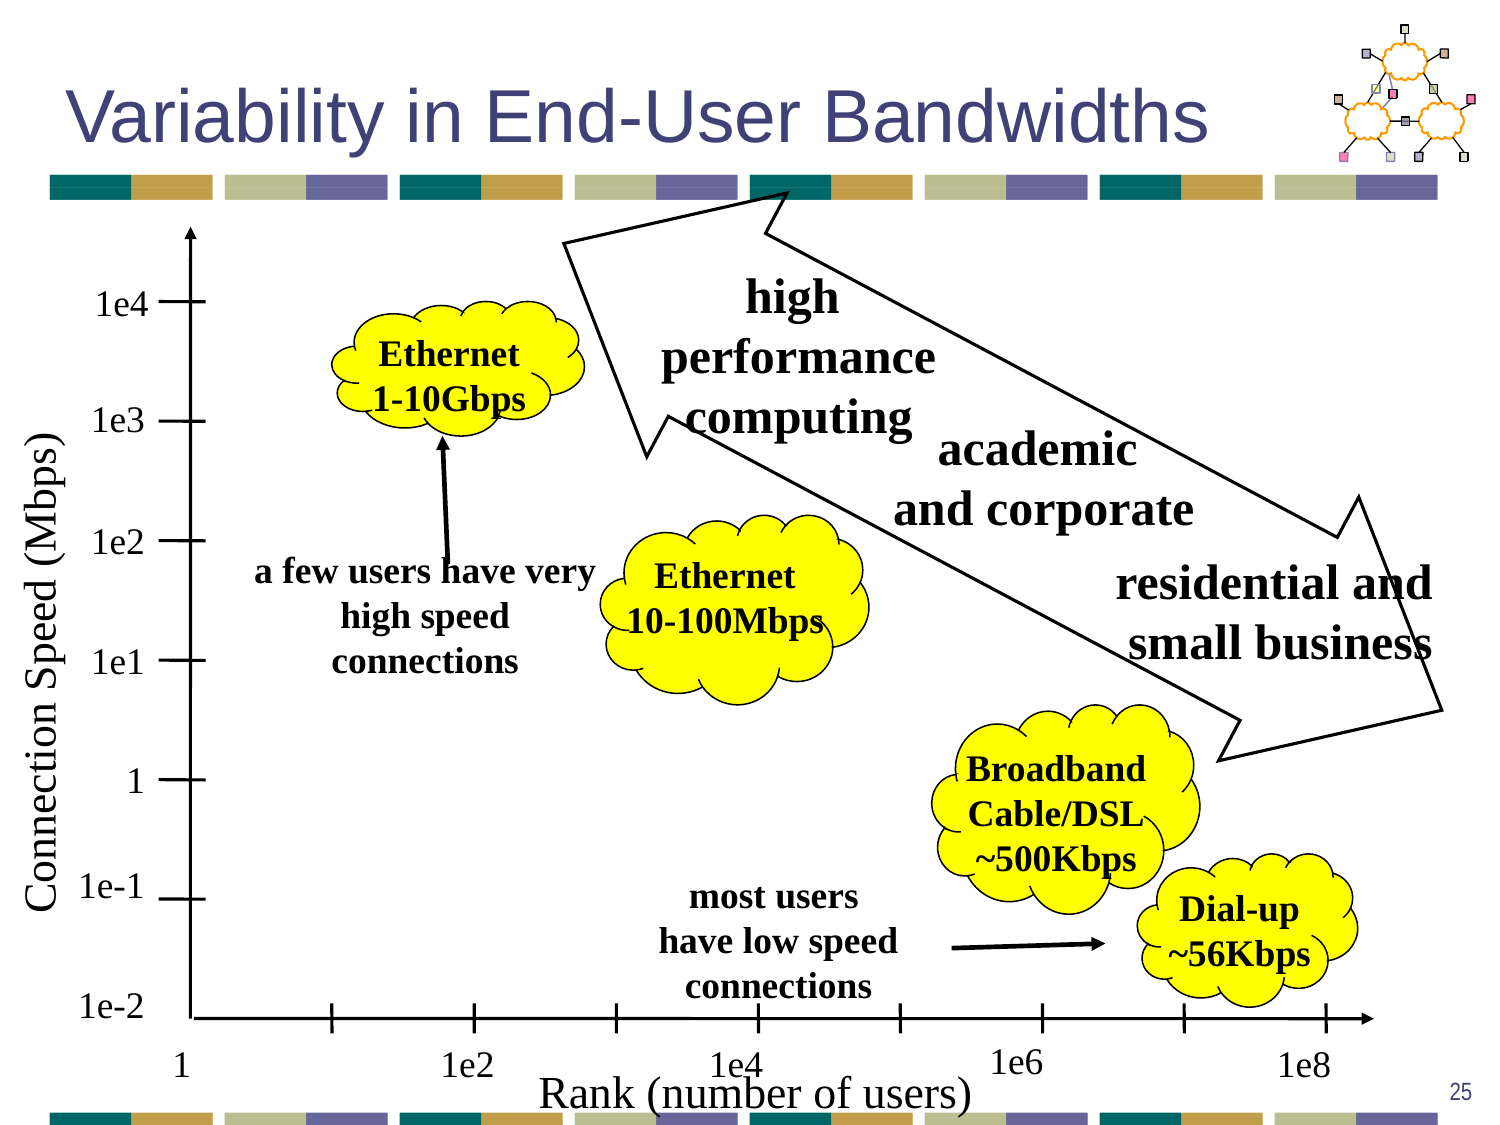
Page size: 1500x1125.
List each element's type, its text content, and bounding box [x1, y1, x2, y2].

text_box Connection Speed (Mbps) [2, 221, 72, 928]
text_box 1e6 [976, 1030, 1058, 1090]
text_box a few users have very high speed connections [234, 539, 617, 689]
text_box most users have low speed connections [587, 864, 970, 1014]
text_box 1e1 [77, 630, 159, 690]
text_box 1e4 [80, 271, 163, 331]
text_box 1 [112, 749, 159, 809]
slide_number 25 [1174, 1037, 1488, 1113]
title Variability in End-User Bandwidths [50, 62, 1438, 163]
text_box 1e2 [427, 1033, 509, 1093]
text_box 1 [158, 1033, 205, 1093]
text_box 1e3 [77, 387, 159, 447]
text_box Broadband Cable/DSL ~500Kbps [931, 704, 1200, 915]
text_box Dial-up ~56Kbps [1137, 853, 1358, 1008]
text_box Rank (number of users) [525, 1055, 1163, 1125]
text_box 1e-2 [64, 973, 159, 1033]
text_box Ethernet 10-100Mbps [651, 686, 773, 705]
text_box 1e-1 [64, 853, 159, 913]
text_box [505, 255, 1500, 680]
text_box Ethernet 1-10Gbps [331, 301, 500, 437]
text_box 1e8 [1263, 1033, 1345, 1037]
text_box [436, 435, 450, 565]
text_box [951, 937, 1106, 951]
text_box [1327, 1012, 1374, 1025]
text_box 1e2 [77, 510, 159, 570]
text_box [184, 226, 197, 301]
text_box 1e4 [695, 1033, 777, 1093]
